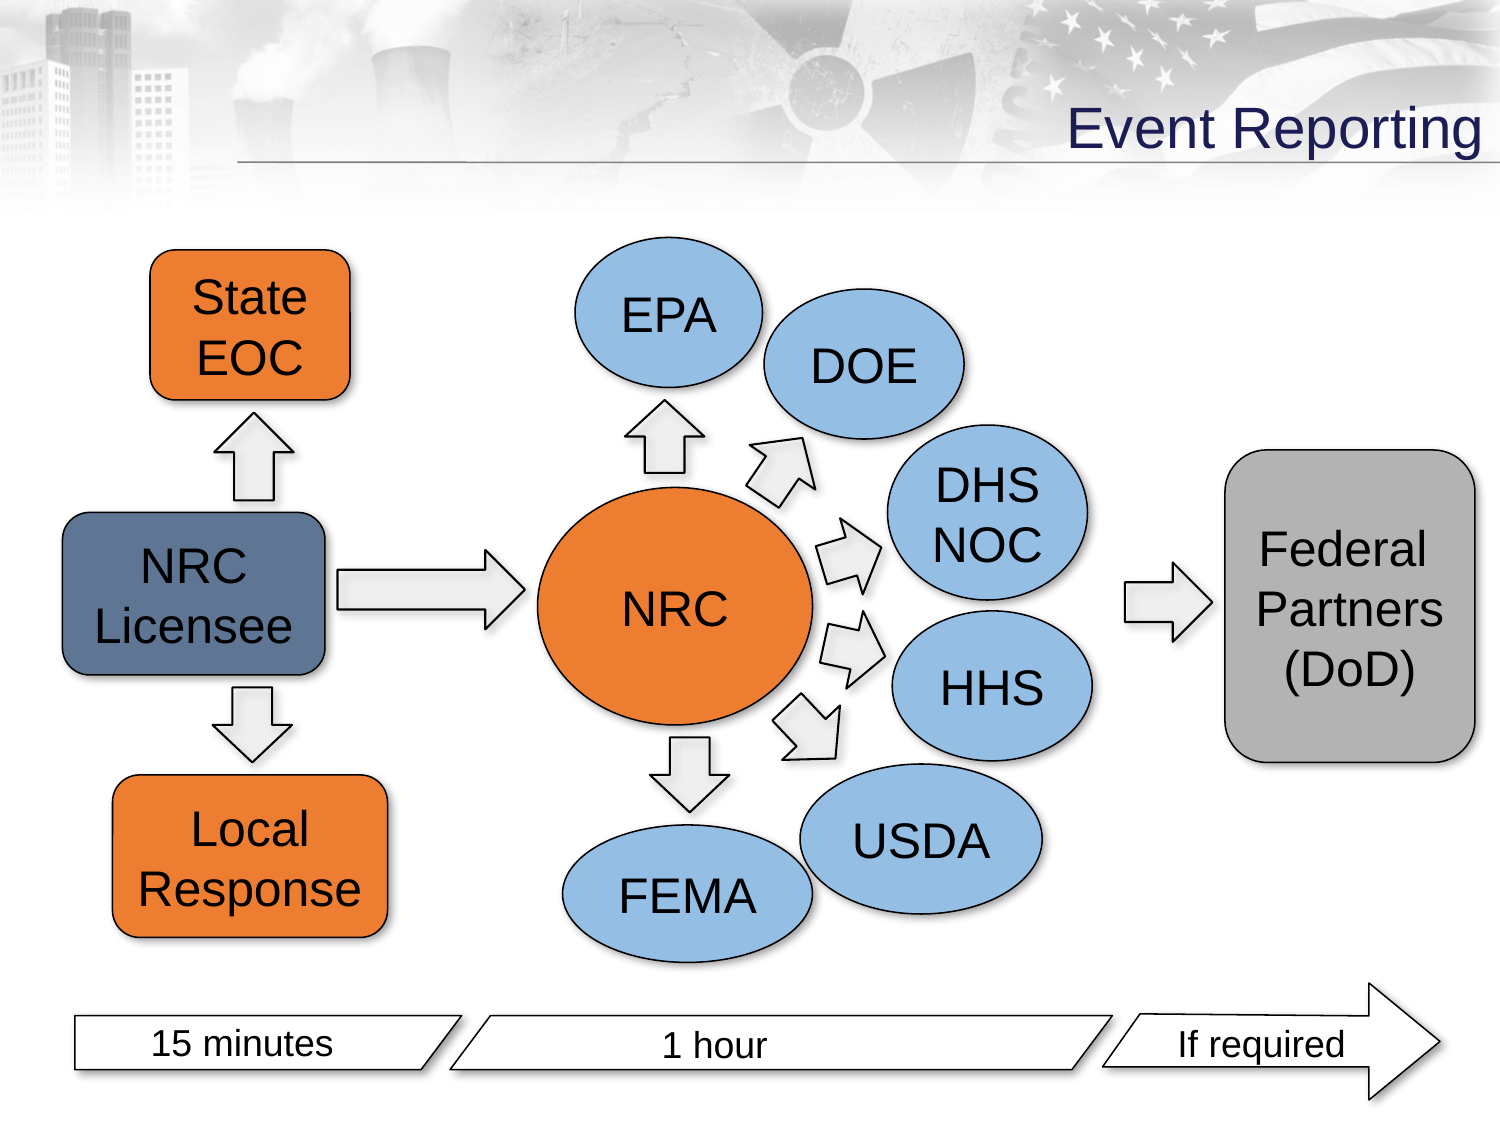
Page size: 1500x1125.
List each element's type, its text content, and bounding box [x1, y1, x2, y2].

text_box If required [1162, 1012, 1400, 1072]
text_box [1102, 1013, 1162, 1067]
text_box State EOC [150, 249, 351, 400]
text_box [1124, 562, 1213, 642]
text_box [624, 399, 705, 473]
text_box [212, 687, 293, 763]
text_box [74, 1015, 135, 1070]
text_box DHS NOC [887, 425, 1088, 601]
text_box FEMA [562, 824, 813, 963]
text_box [449, 1015, 646, 1070]
text_box 15 minutes [135, 1011, 374, 1072]
text_box EPA [575, 237, 763, 388]
text_box NRC Licensee [62, 512, 325, 675]
text_box DOE [764, 289, 965, 440]
text_box Local Response [112, 774, 388, 938]
text_box [815, 518, 882, 595]
text_box USDA [800, 763, 1043, 914]
text_box Federal Partners (DoD) [1224, 449, 1475, 763]
text_box [819, 610, 886, 689]
text_box NRC [537, 487, 813, 725]
text_box HHS [892, 610, 1093, 761]
text_box 1 hour [646, 1013, 885, 1074]
text_box [885, 1015, 1113, 1070]
text_box [337, 549, 526, 630]
text_box [1368, 982, 1441, 1100]
text_box [374, 1015, 462, 1070]
text_box [649, 737, 730, 813]
text_box [772, 693, 841, 760]
title Event Reporting [24, 73, 1500, 178]
text_box [0, 410, 1500, 1125]
text_box [214, 412, 294, 501]
text_box [746, 437, 816, 508]
